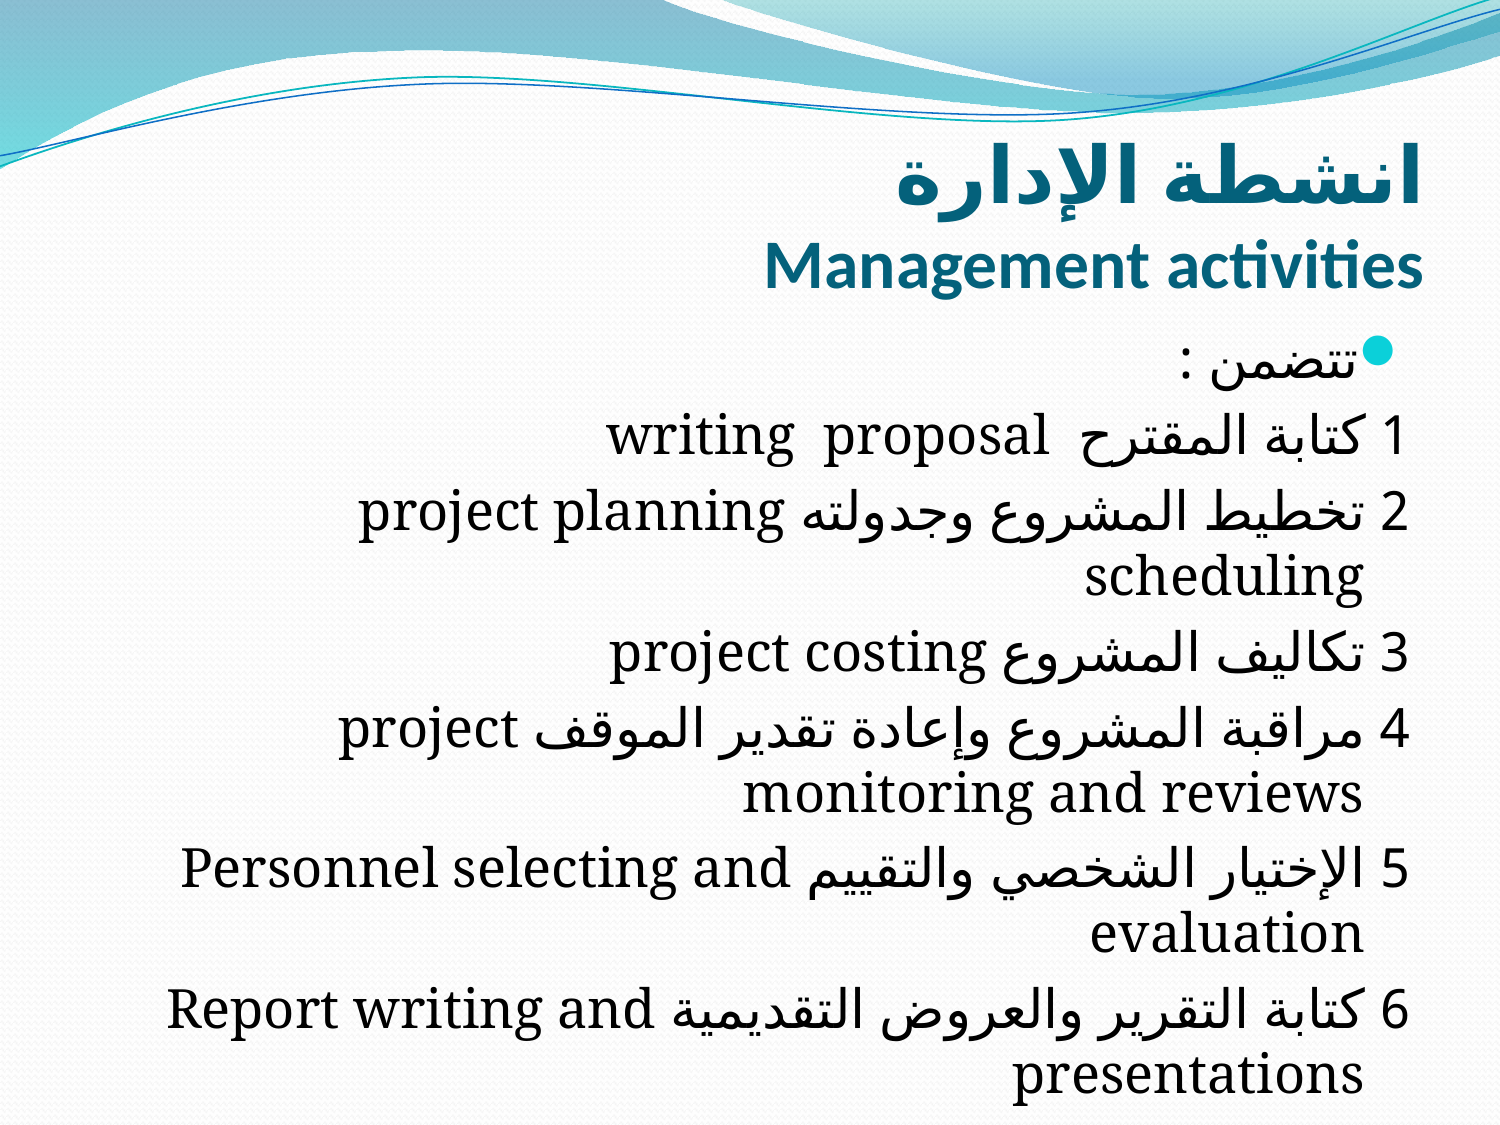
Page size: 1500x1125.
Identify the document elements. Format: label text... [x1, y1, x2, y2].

title انشطة الإدارة Management activities [75, 115, 1425, 303]
list تتضمن : 1 كتابة المقترح writing proposal 2 تخطيط المشروع وجدولته project planning scheduling 3 تكاليف المشروع project costing 4 مراقبة المشروع وإعادة تقدير الموقف project monitoring and reviews 5 الإختيار الشخصي والتقييم Personnel selecting and evaluation 6 كتابة التقرير والعروض التقديمية Report writing and presentations [75, 317, 1425, 1038]
